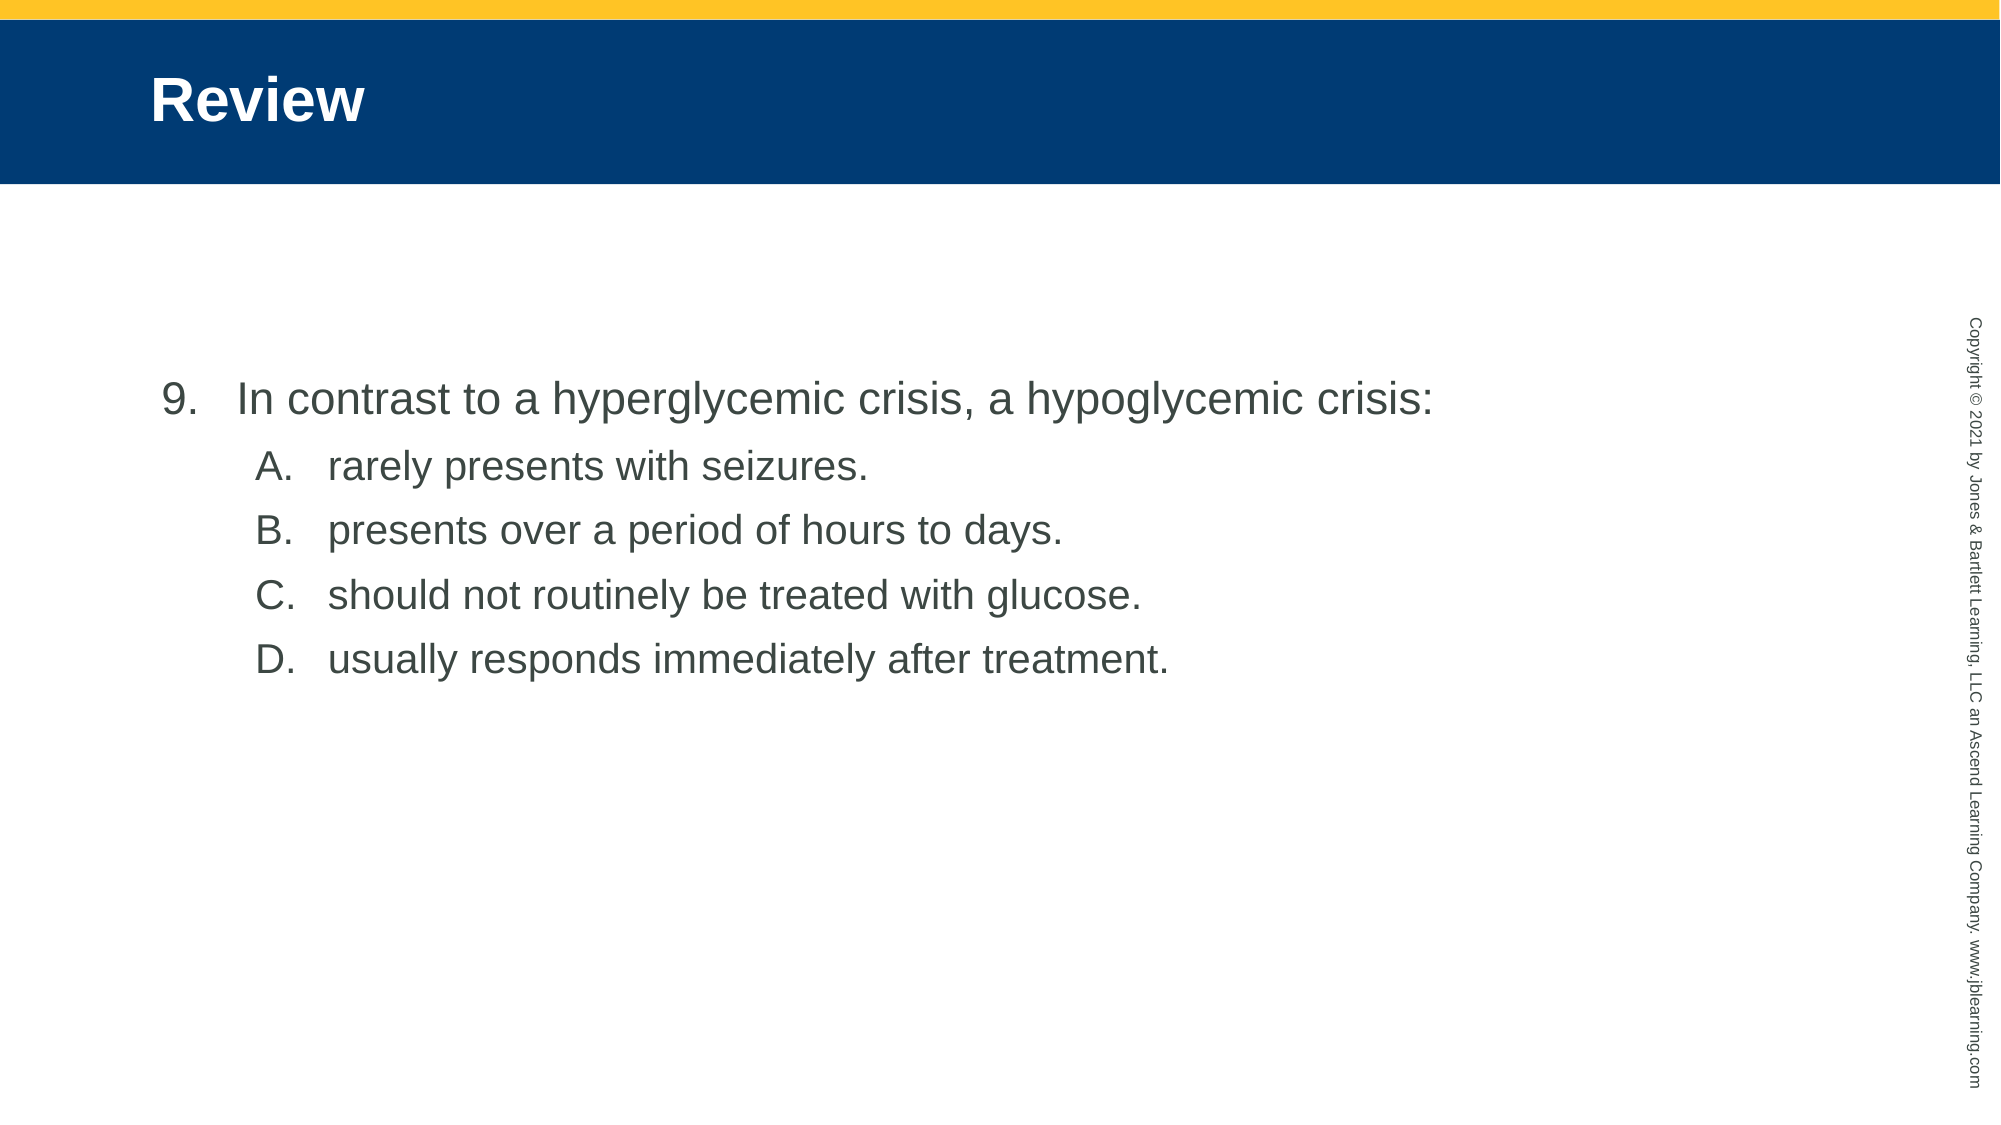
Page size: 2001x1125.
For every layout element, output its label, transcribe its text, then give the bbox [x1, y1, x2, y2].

title Review [0, 19, 2000, 185]
list In contrast to a hyperglycemic crisis, a hypoglycemic crisis: rarely presents with seizures. presents over a period of hours to days. should not routinely be treated with glucose. usually responds immediately after treatment. [146, 361, 1859, 1016]
